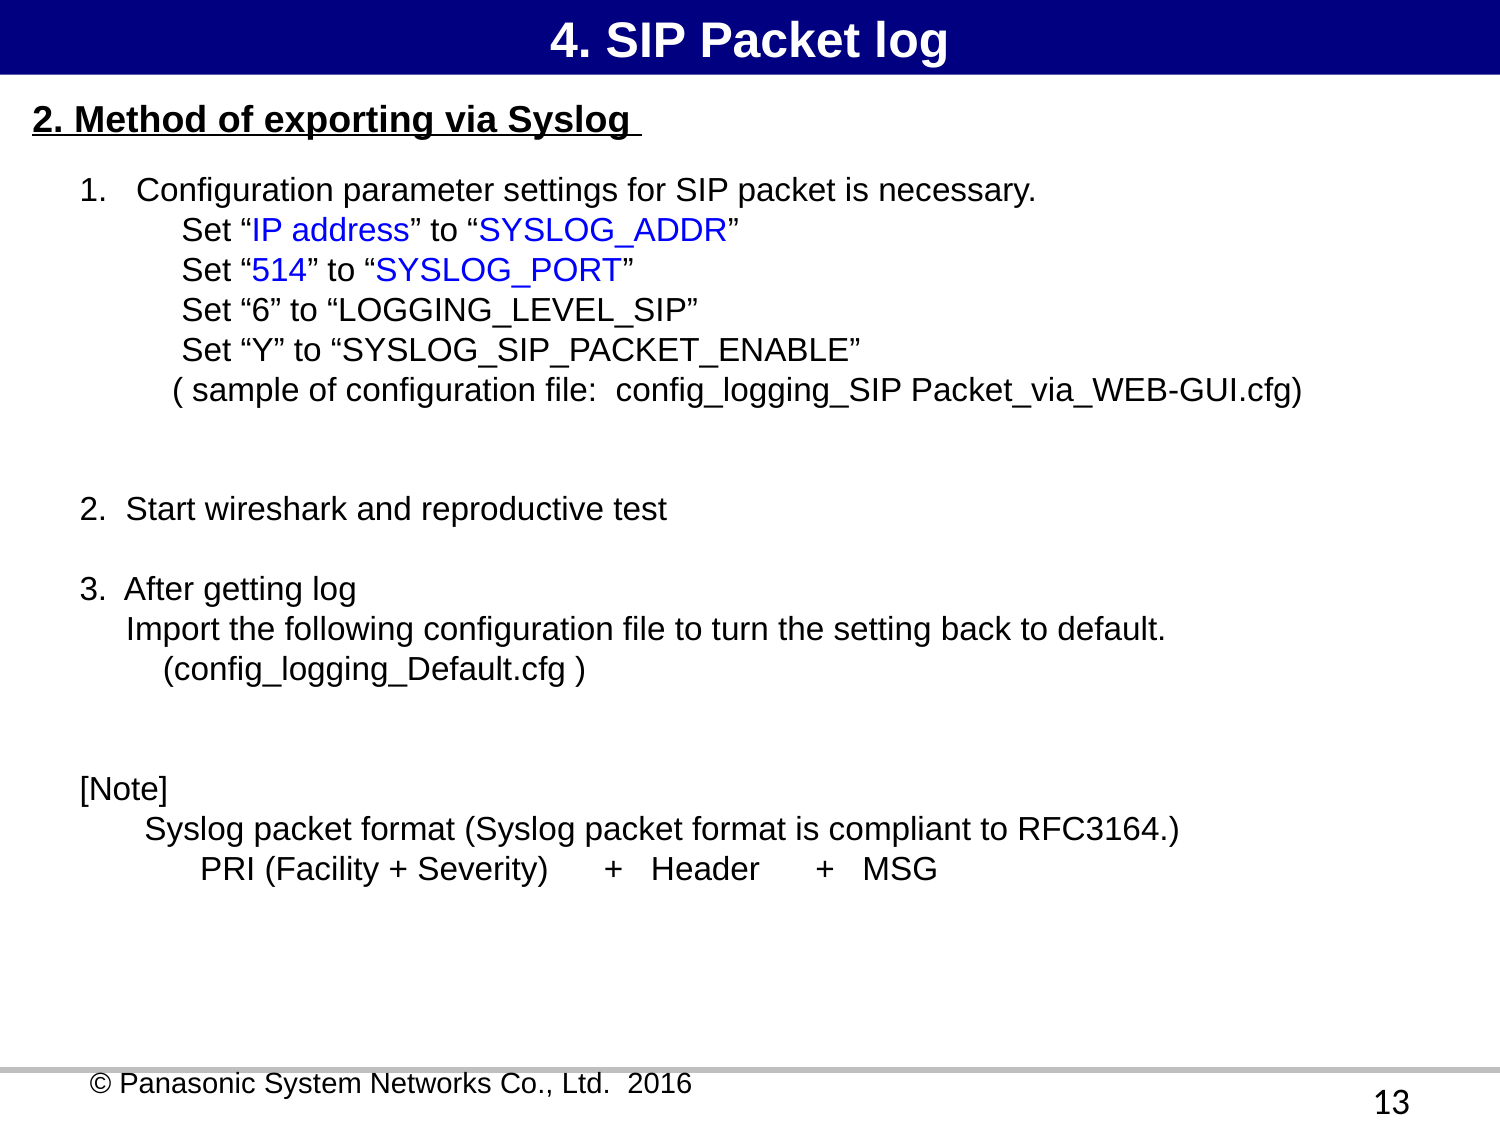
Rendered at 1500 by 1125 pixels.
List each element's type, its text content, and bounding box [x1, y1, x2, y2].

text_box Configuration parameter settings for SIP packet is necessary. Set “IP address” to “SYSLOG_ADDR” Set “514” to “SYSLOG_PORT” Set “6” to “LOGGING_LEVEL_SIP” Set “Y” to “SYSLOG_SIP_PACKET_ENABLE” ( sample of configuration file: config_logging_SIP Packet_via_WEB-GUI.cfg) 2. Start wireshark and reproductive test 3. After getting log Import the following configuration file to turn the setting back to default. (config_logging_Default.cfg ) [Note] Syslog packet format (Syslog packet format is compliant to RFC3164.) PRI (Facility + Severity) + Header + MSG [64, 160, 1459, 935]
slide_number 13 [1074, 1069, 1425, 1125]
text_box 2. Method of exporting via Syslog [17, 87, 1368, 148]
text_box 4. SIP Packet log [0, 0, 1500, 75]
